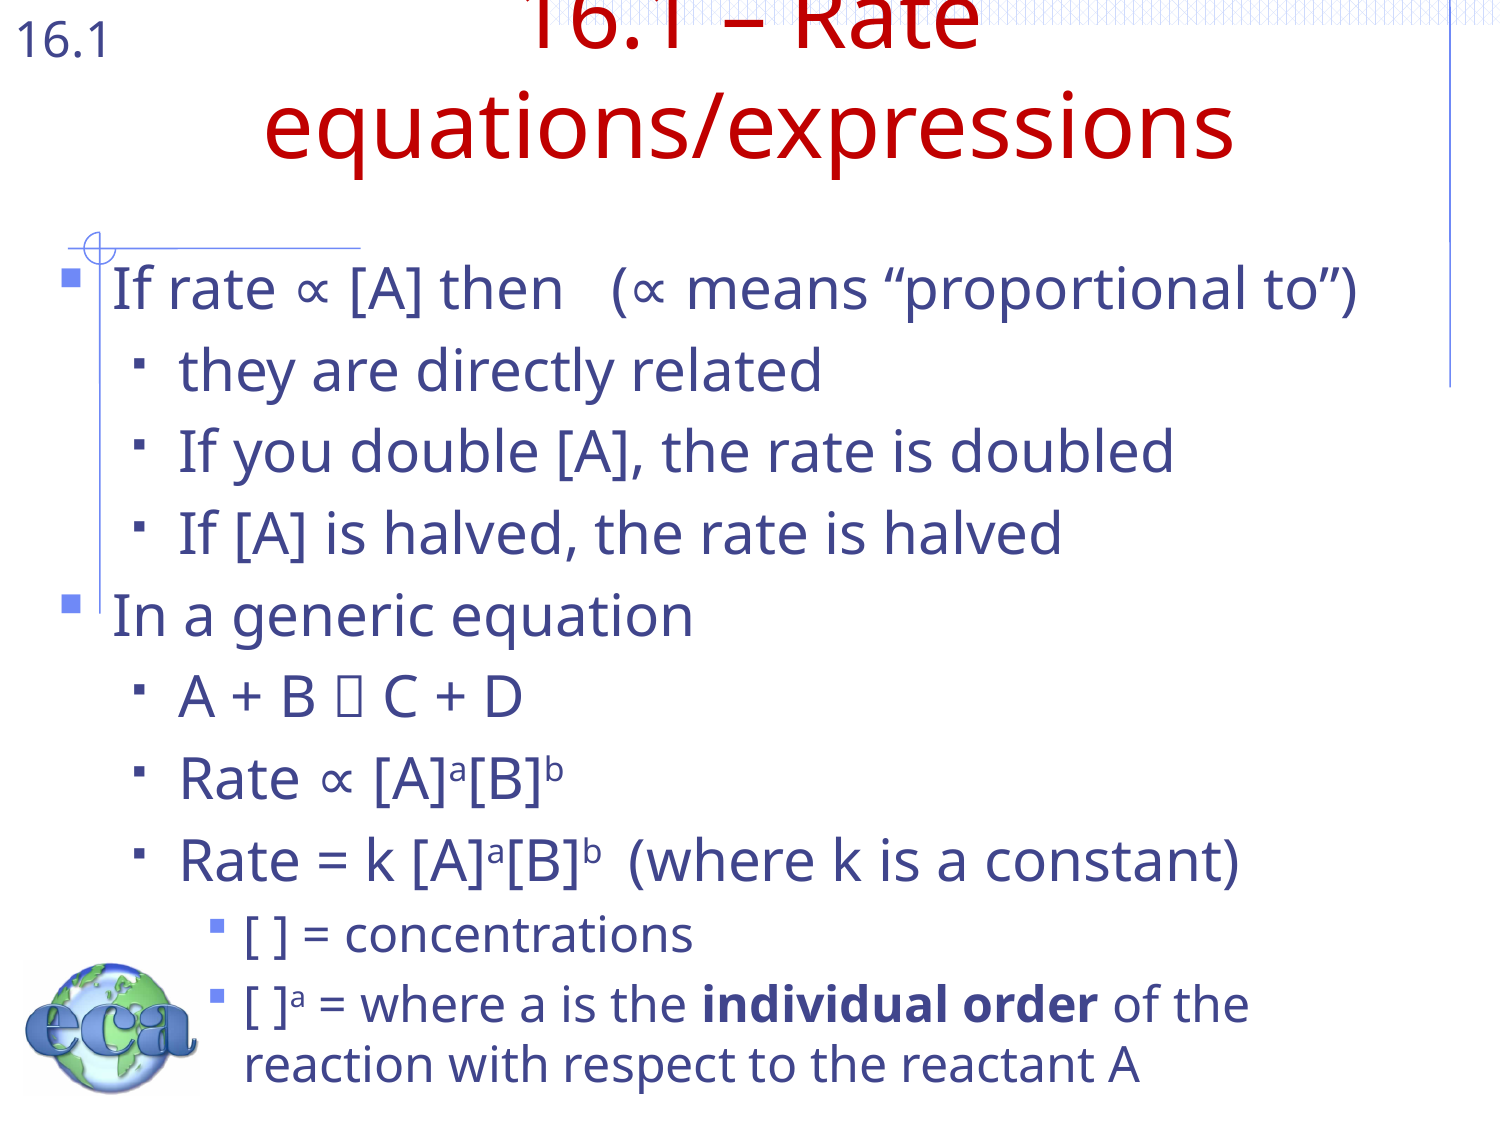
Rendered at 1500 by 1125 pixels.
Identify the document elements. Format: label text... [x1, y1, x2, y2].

list If rate ∝ [A] then (∝ means “proportional to”) they are directly related If you double [A], the rate is doubled If [A] is halved, the rate is halved In a generic equation A + B  C + D Rate ∝ [A]a[B]b Rate = k [A]a[B]b (where k is a constant) [ ] = concentrations [ ]a = where a is the individual order of the reaction with respect to the reactant A [41, 243, 1471, 965]
title 16.1 – Rate equations/expressions [17, 49, 1483, 185]
picture [23, 960, 200, 1096]
